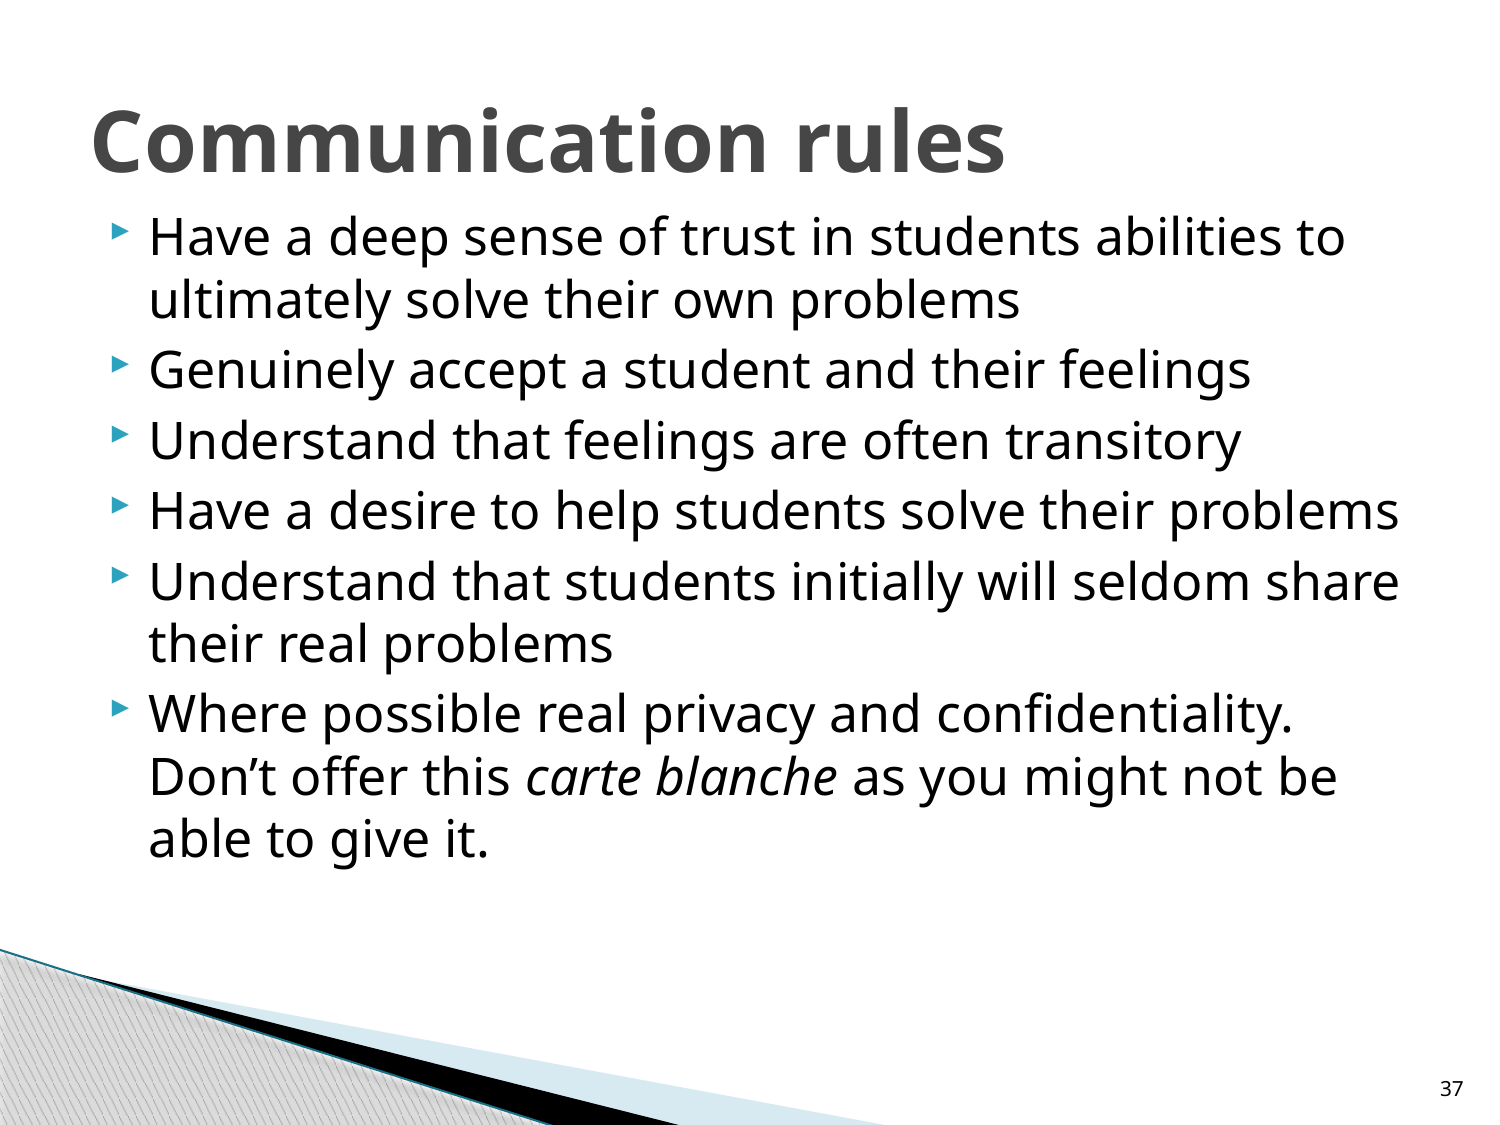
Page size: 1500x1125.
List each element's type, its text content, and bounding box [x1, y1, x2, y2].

title Communication rules [75, 45, 1425, 233]
list Have a deep sense of trust in students abilities to ultimately solve their own problems Genuinely accept a student and their feelings Understand that feelings are often transitory Have a desire to help students solve their problems Understand that students initially will seldom share their real problems Where possible real privacy and confidentiality. Don’t offer this carte blanche as you might not be able to give it. [76, 196, 1427, 940]
slide_number 37 [1418, 1051, 1479, 1112]
